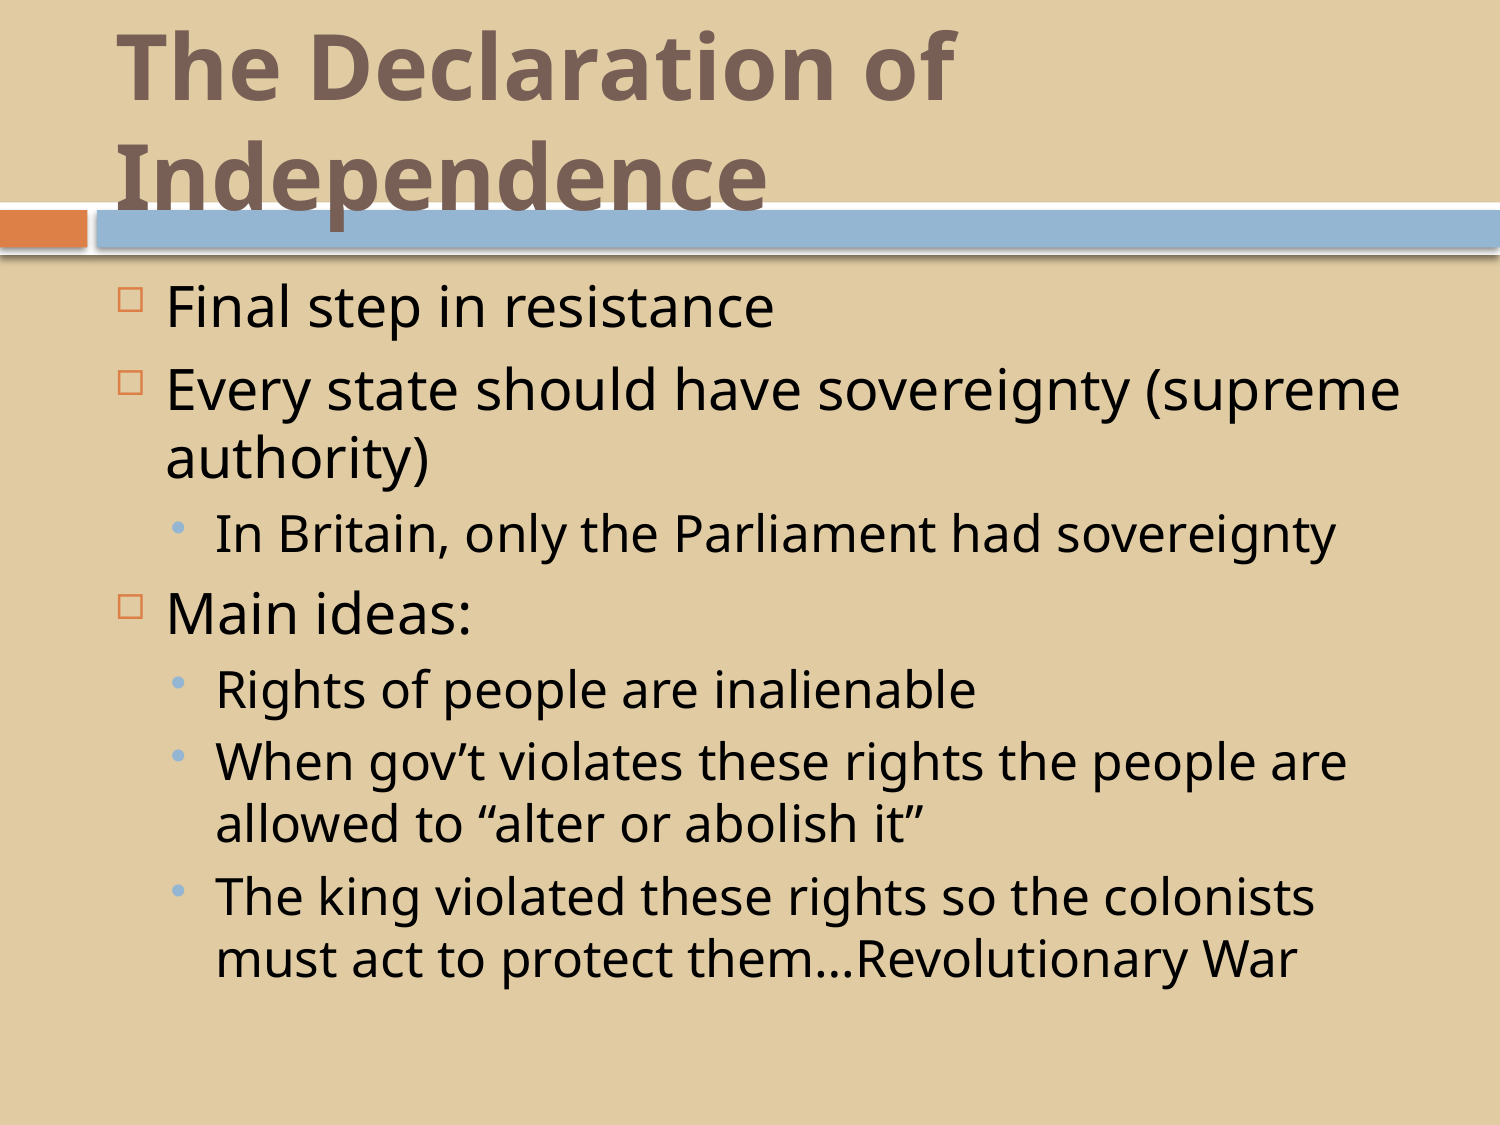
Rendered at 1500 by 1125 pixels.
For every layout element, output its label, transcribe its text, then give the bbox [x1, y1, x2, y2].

title The Declaration of Independence [100, 37, 1438, 200]
list Final step in resistance Every state should have sovereignty (supreme authority) In Britain, only the Parliament had sovereignty Main ideas: Rights of people are inalienable When gov’t violates these rights the people are allowed to “alter or abolish it” The king violated these rights so the colonists must act to protect them…Revolutionary War [100, 262, 1438, 1000]
